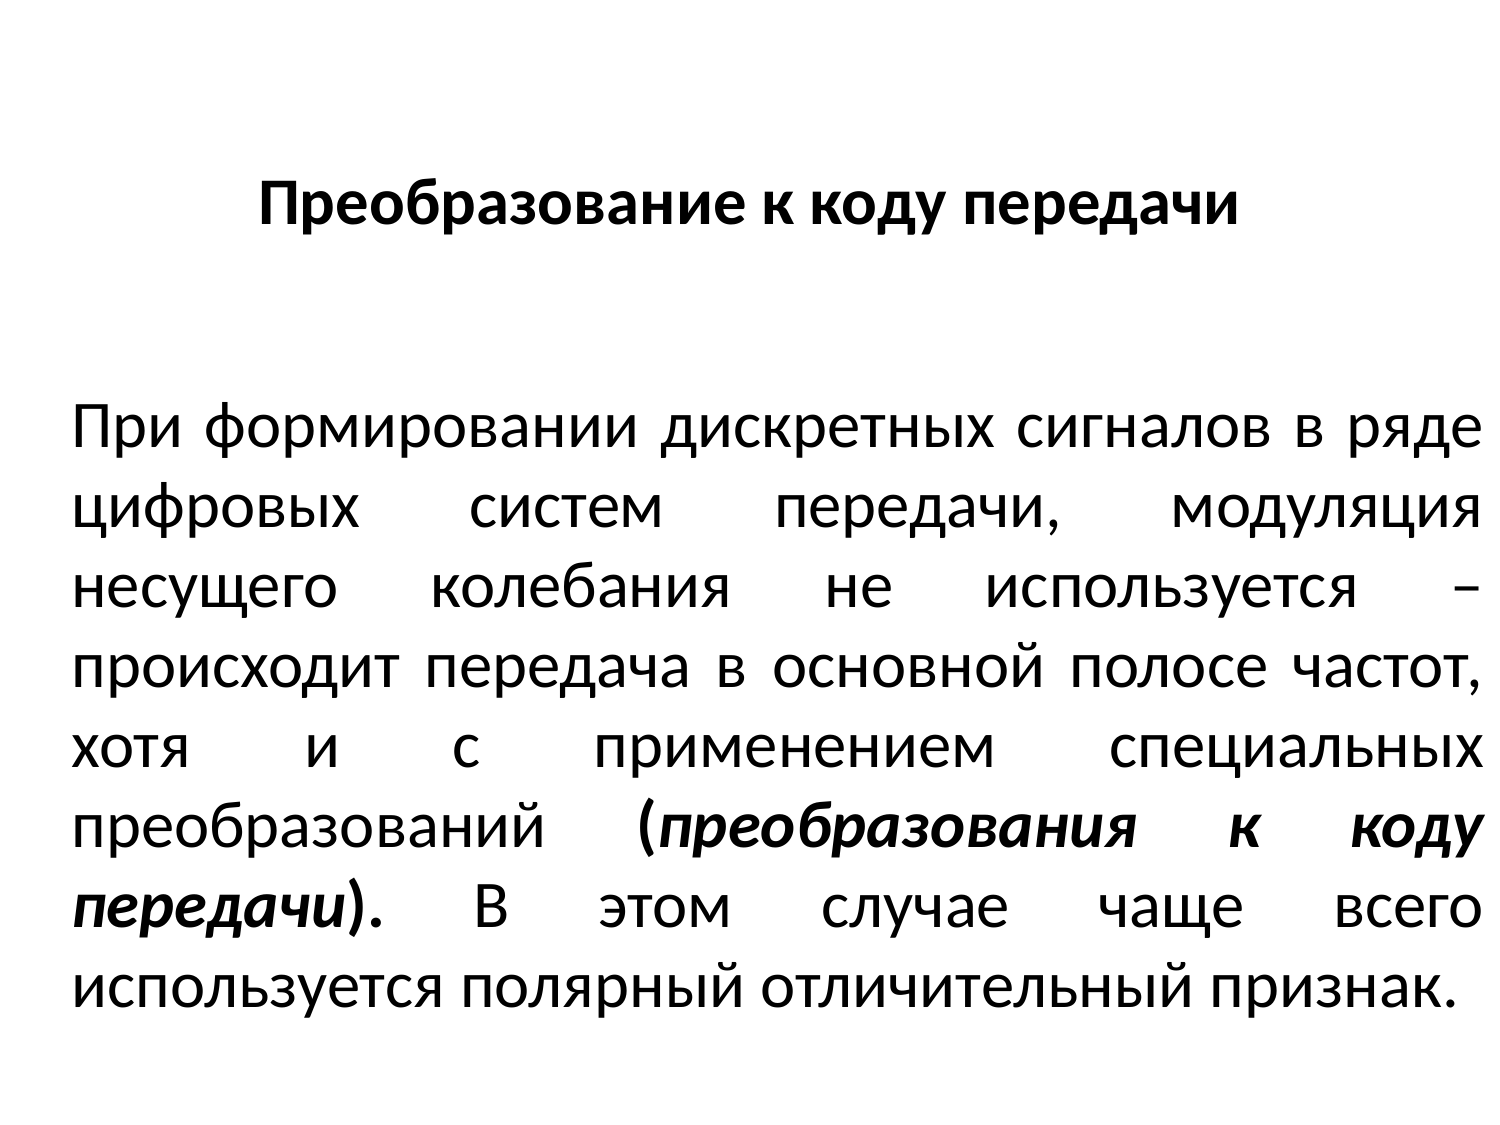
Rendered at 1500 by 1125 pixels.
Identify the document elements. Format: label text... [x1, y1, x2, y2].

list При формировании дискретных сигналов в ряде цифровых систем передачи, модуляция несущего колебания не используется – происходит передача в основной полосе частот, хотя и с применением специальных преобразований (преобразования к коду передачи). В этом случае чаще всего используется полярный отличительный признак. [0, 373, 1500, 1125]
title Преобразование к коду передачи [75, 45, 1425, 350]
